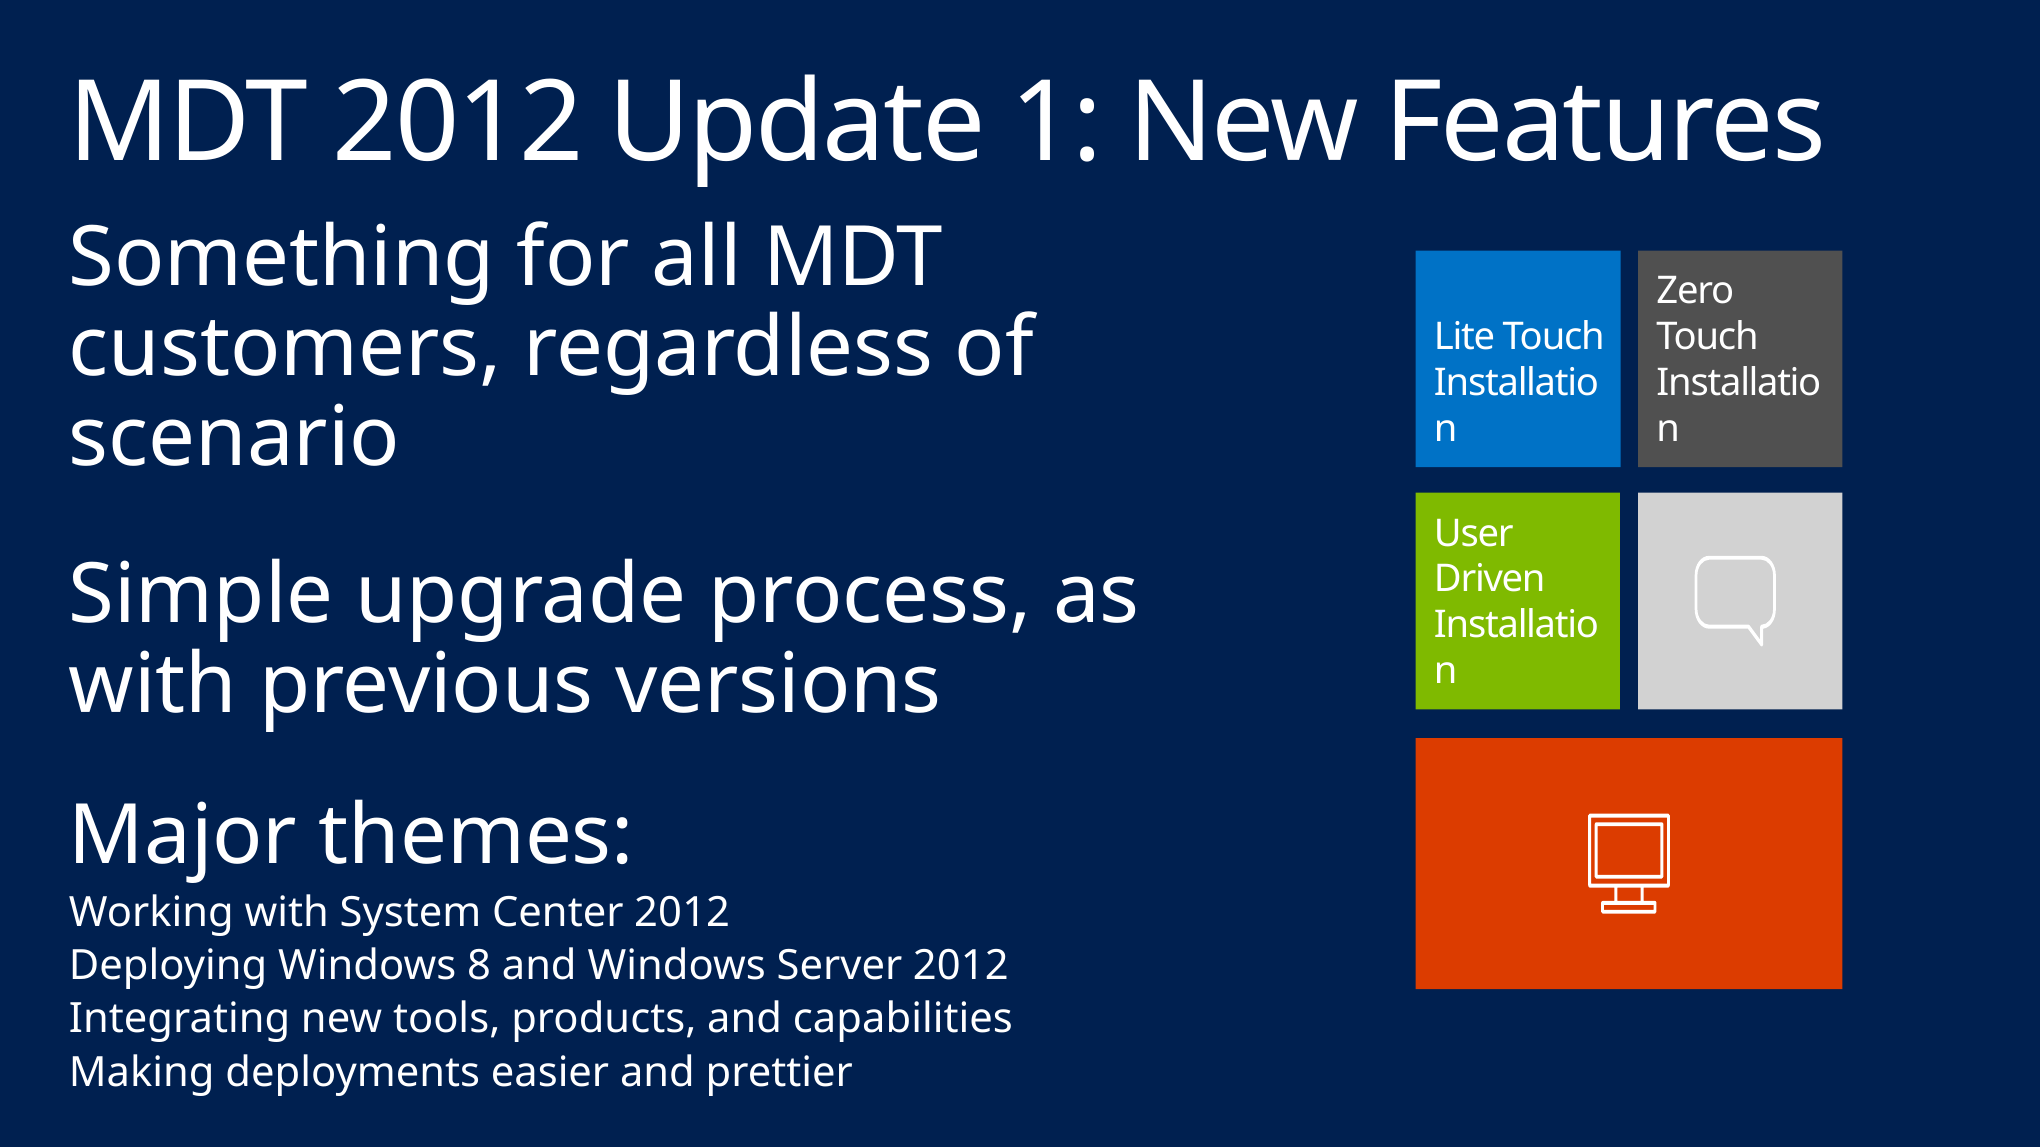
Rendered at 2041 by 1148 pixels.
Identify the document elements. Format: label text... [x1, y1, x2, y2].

list Something for all MDT customers, regardless of scenario Simple upgrade process, as with previous versions Major themes: Working with System Center 2012 Deploying Windows 8 and Windows Server 2012 Integrating new tools, products, and capabilities Making deployments easier and prettier [45, 198, 1288, 1148]
text_box Zero Touch Installation [1637, 250, 1843, 468]
text_box User Driven Installation [1415, 492, 1621, 710]
text_box Lite Touch Installation [1415, 250, 1621, 468]
title MDT 2012 Update 1: New Features [45, 48, 1996, 200]
text_box [1588, 813, 1670, 914]
text_box [1637, 492, 1843, 710]
text_box [1694, 555, 1776, 647]
text_box [1415, 737, 1843, 990]
